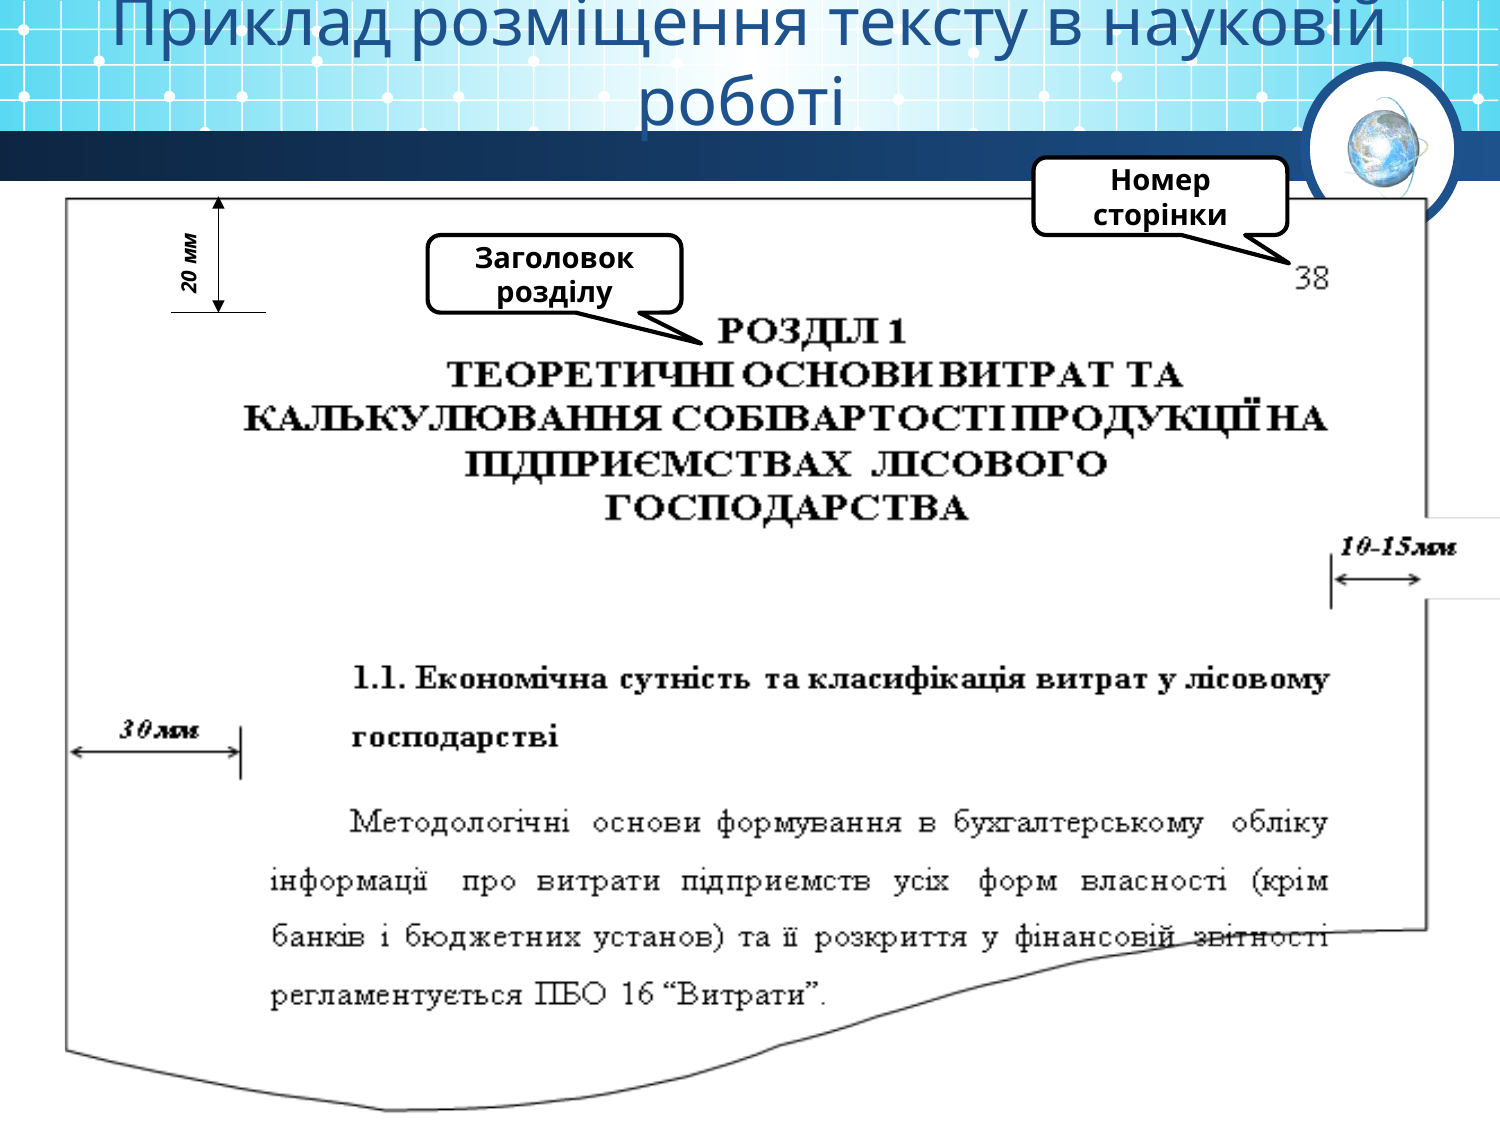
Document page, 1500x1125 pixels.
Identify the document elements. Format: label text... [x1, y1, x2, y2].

text_box Приклад розміщення тексту в науковій роботі [0, 0, 1500, 147]
text_box Номер сторінки [1031, 155, 1290, 194]
picture [64, 147, 1500, 1118]
